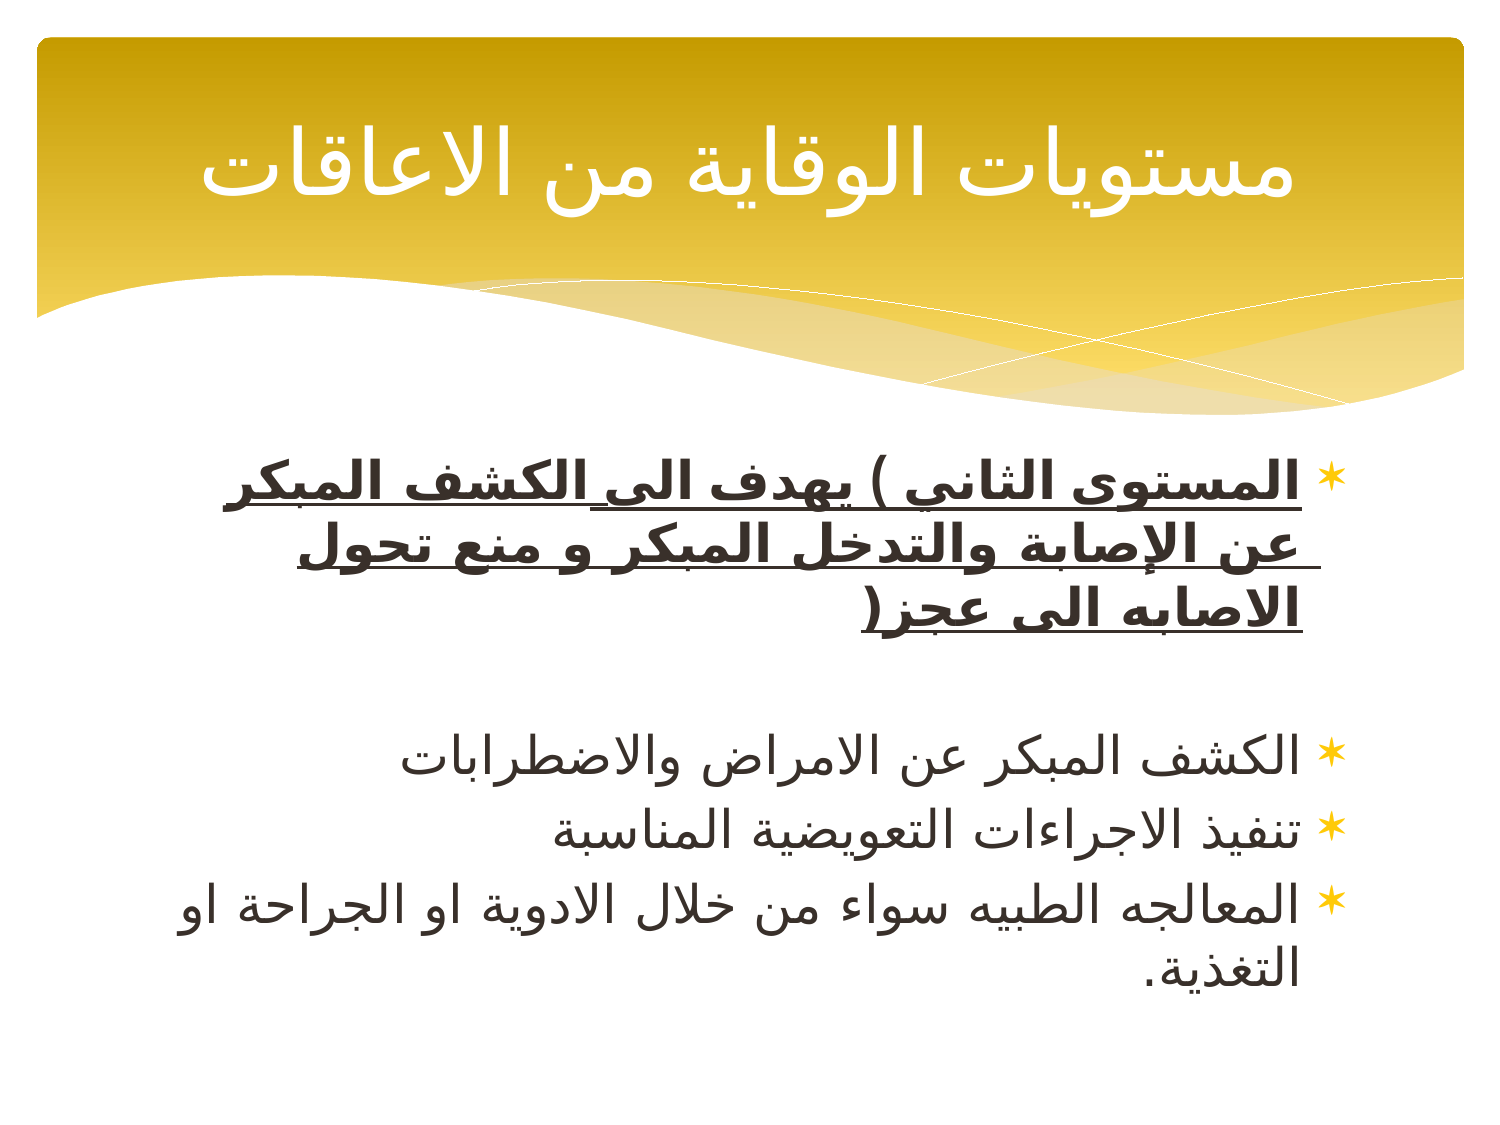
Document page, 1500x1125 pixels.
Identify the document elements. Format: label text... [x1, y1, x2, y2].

title مستويات الوقاية من الاعاقات [75, 55, 1425, 261]
list المستوى الثاني ) يهدف الى الكشف المبكر عن الإصابة والتدخل المبكر و منع تحول الاصابه الى عجز( الكشف المبكر عن الامراض والاضطرابات تنفيذ الاجراءات التعويضية المناسبة المعالجه الطبيه سواء من خلال الادوية او الجراحة او التغذية. [143, 438, 1359, 1005]
